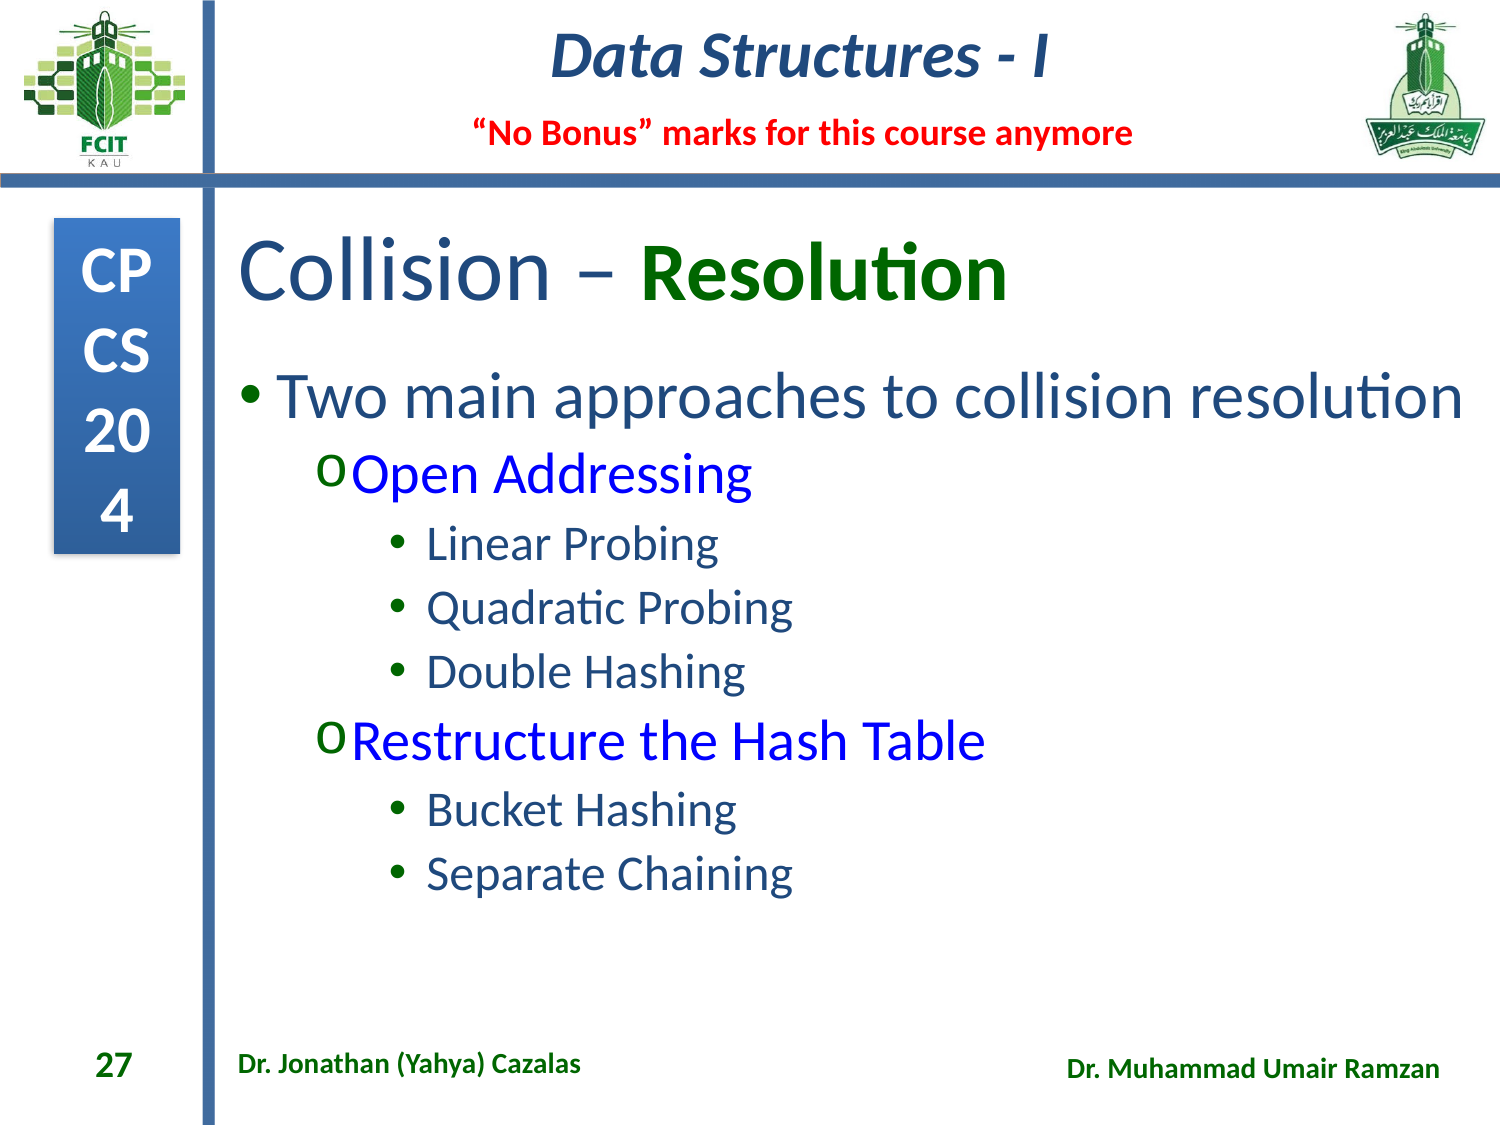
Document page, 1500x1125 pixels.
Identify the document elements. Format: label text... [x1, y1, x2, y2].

list Two main approaches to collision resolution Open Addressing Linear Probing Quadratic Probing Double Hashing Restructure the Hash Table Bucket Hashing Separate Chaining [223, 353, 1484, 1014]
slide_number 27 [35, 1032, 193, 1092]
picture [24, 6, 185, 167]
title Collision – Resolution [223, 204, 1484, 337]
picture [1361, 11, 1487, 162]
